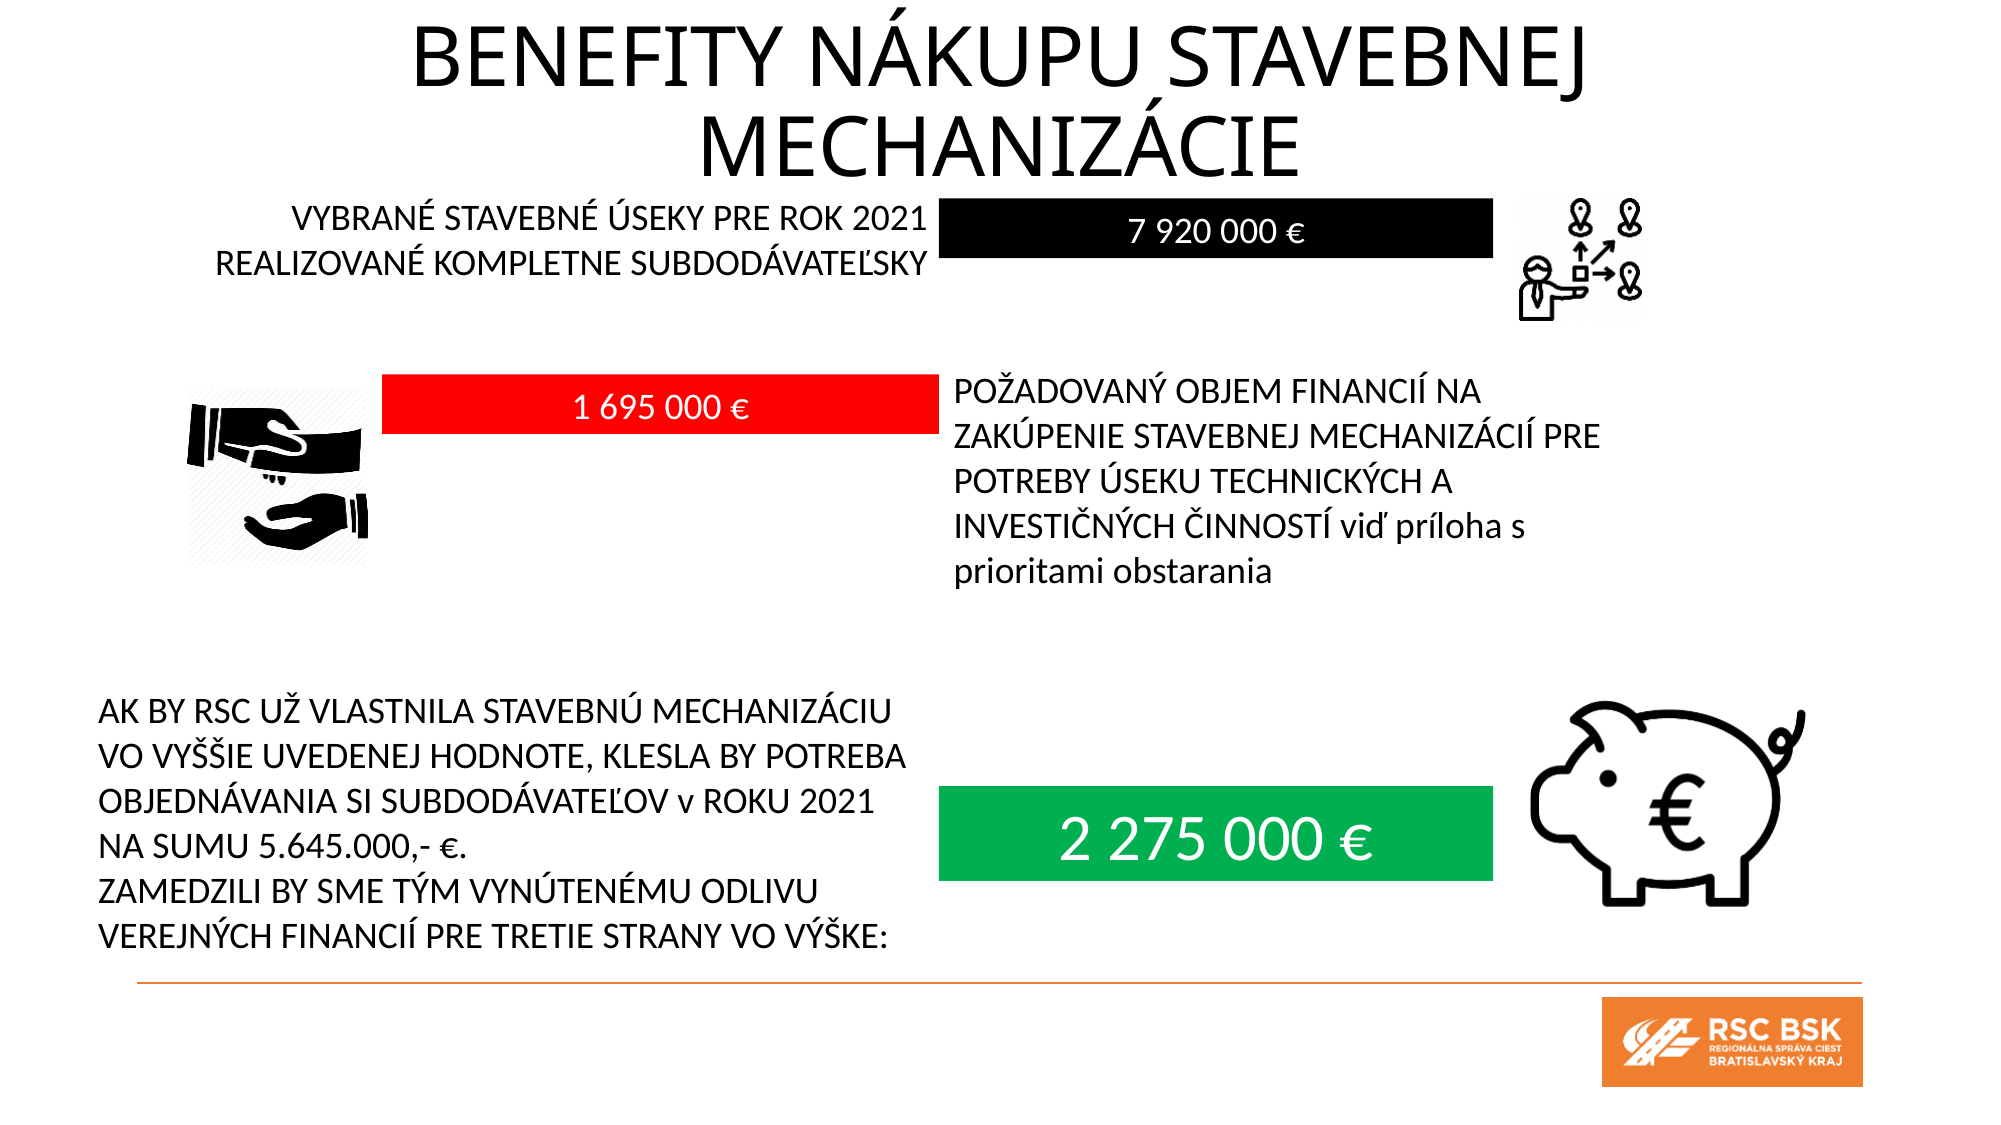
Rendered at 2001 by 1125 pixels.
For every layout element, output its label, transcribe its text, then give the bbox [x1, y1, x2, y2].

text_box POŽADOVANÝ OBJEM FINANCIÍ NA ZAKÚPENIE STAVEBNEJ MECHANIZÁCIÍ PRE POTREBY ÚSEKU TECHNICKÝCH A INVESTIČNÝCH ČINNOSTÍ viď príloha s prioritami obstarania [938, 359, 1646, 599]
picture [1515, 194, 1646, 325]
text_box AK BY RSC UŽ VLASTNILA STAVEBNÚ MECHANIZÁCIU VO VYŠŠIE UVEDENEJ HODNOTE, KLESLA BY POTREBA OBJEDNÁVANIA SI SUBDODÁVATEĽOV v ROKU 2021 NA SUMU 5.645.000,- €. ZAMEDZILI BY SME TÝM VYNÚTENÉMU ODLIVU VEREJNÝCH FINANCIÍ PRE TRETIE STRANY VO VÝŠKE: [83, 678, 943, 963]
title BENEFITY NÁKUPU STAVEBNEJ MECHANIZÁCIE [137, 0, 1863, 214]
text_box VYBRANÉ STAVEBNÉ ÚSEKY PRE ROK 2021 REALIZOVANÉ KOMPLETNE SUBDODÁVATEĽSKY [175, 185, 943, 290]
text_box 7 920 000 € [938, 198, 1494, 259]
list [1602, 997, 1863, 1087]
text_box 1 695 000 € [382, 374, 938, 434]
picture [1530, 665, 1806, 941]
picture [187, 387, 368, 567]
text_box 2 275 000 € [943, 786, 1494, 881]
